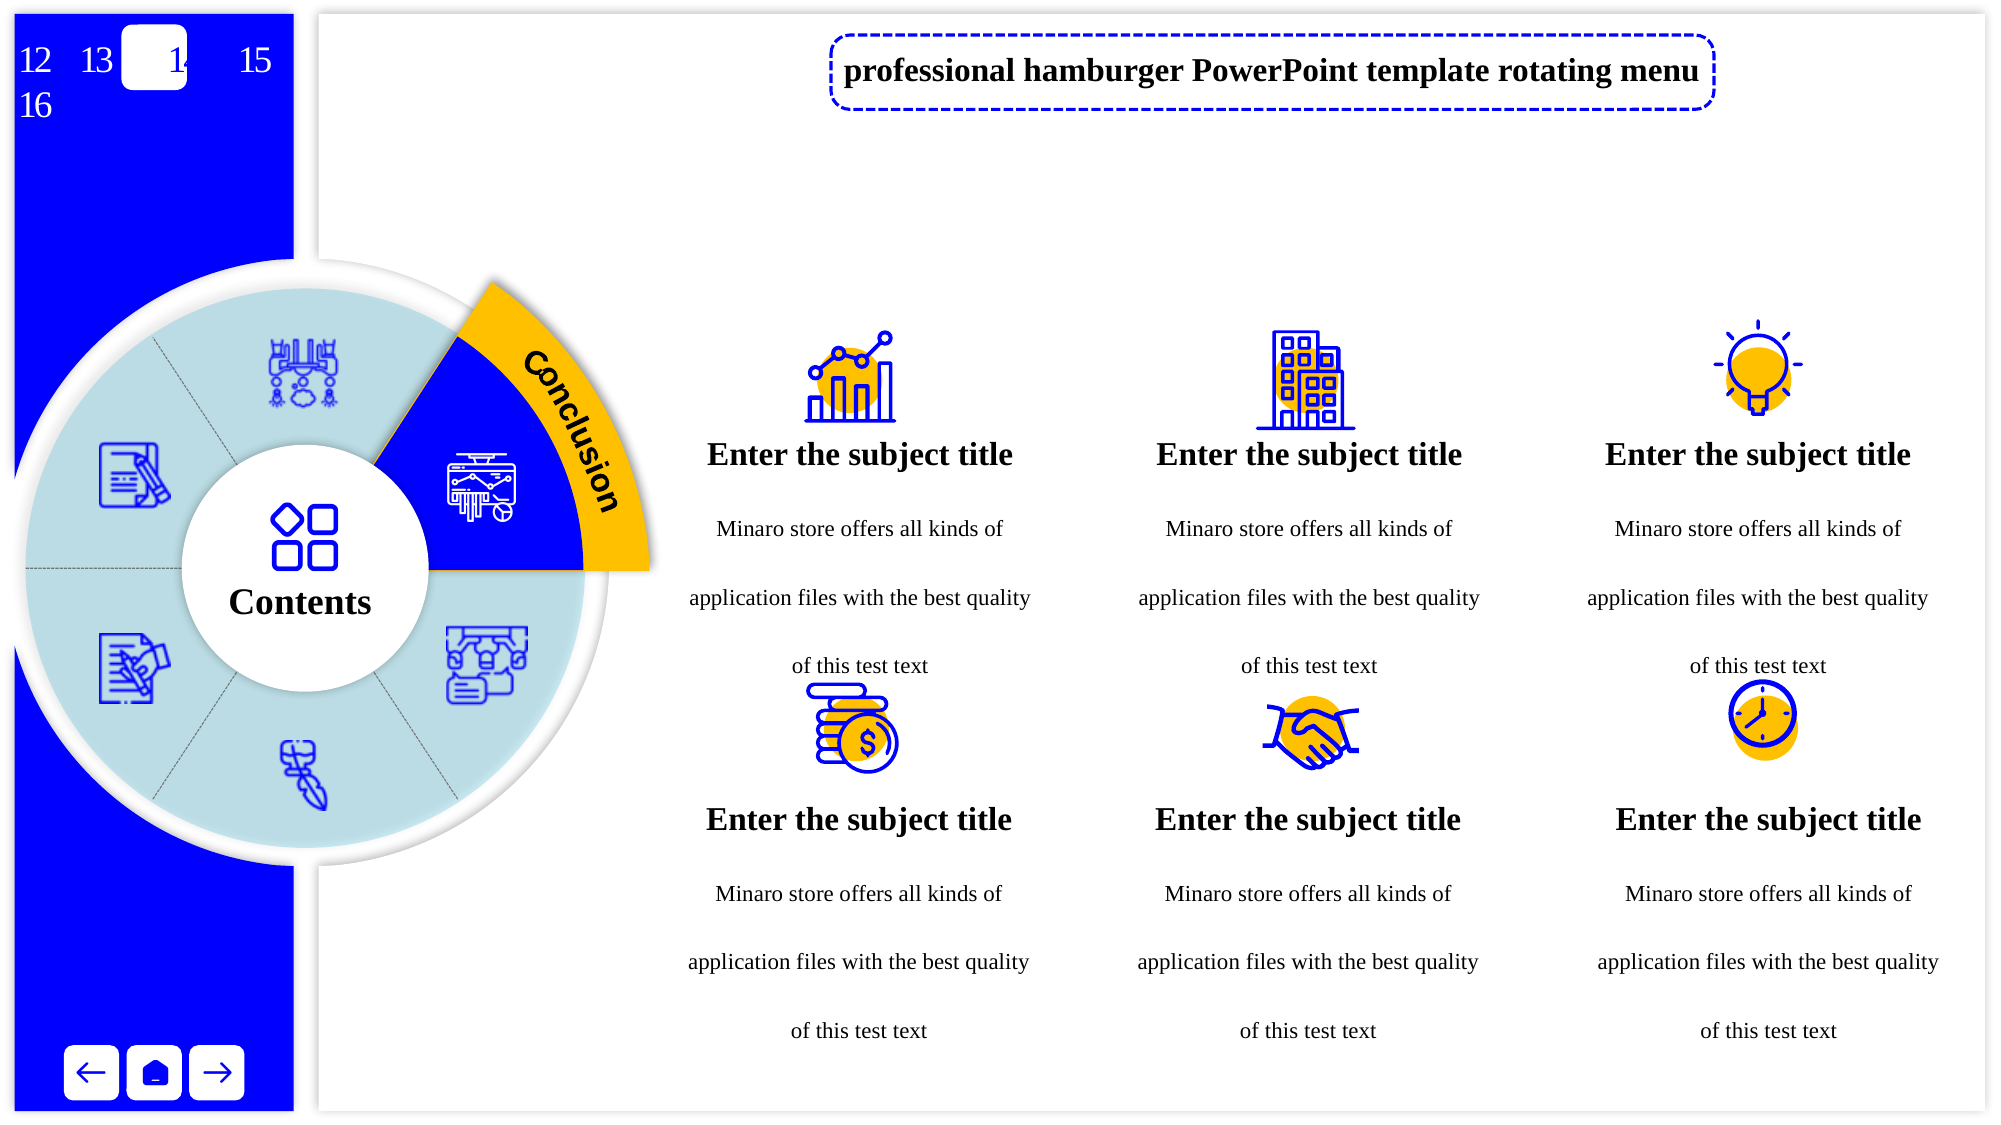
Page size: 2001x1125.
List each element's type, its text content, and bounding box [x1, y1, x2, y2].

picture [446, 451, 517, 523]
text_box Enter the subject title Minaro store offers all kinds of application files with the best quality of this test text [1120, 425, 1499, 686]
picture [202, 1056, 233, 1088]
text_box [487, 281, 502, 288]
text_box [806, 682, 899, 774]
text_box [1728, 679, 1799, 761]
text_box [1713, 319, 1804, 417]
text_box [803, 330, 897, 423]
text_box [25, 288, 585, 848]
text_box [585, 375, 651, 572]
text_box Enter the subject title Minaro store offers all kinds of application files with the best quality of this test text [1568, 425, 1948, 686]
picture [140, 1056, 171, 1088]
text_box 12 13 14 15 16 [3, 27, 302, 88]
text_box [834, 33, 1711, 41]
text_box Enter the subject title Minaro store offers all kinds of application files with the best quality of this test text [669, 790, 1049, 1051]
text_box professional hamburger PowerPoint template rotating menu [829, 41, 1829, 96]
text_box Enter the subject title Minaro store offers all kinds of application files with the best quality of this test text [1579, 790, 1959, 1051]
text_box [1262, 695, 1359, 771]
text_box Enter the subject title Minaro store offers all kinds of application files with the best quality of this test text [670, 425, 1050, 686]
text_box Enter the subject title Minaro store offers all kinds of application files with the best quality of this test text [1119, 790, 1498, 1051]
text_box [830, 96, 1715, 111]
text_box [1255, 330, 1356, 431]
picture [75, 1057, 107, 1088]
picture [266, 499, 343, 576]
